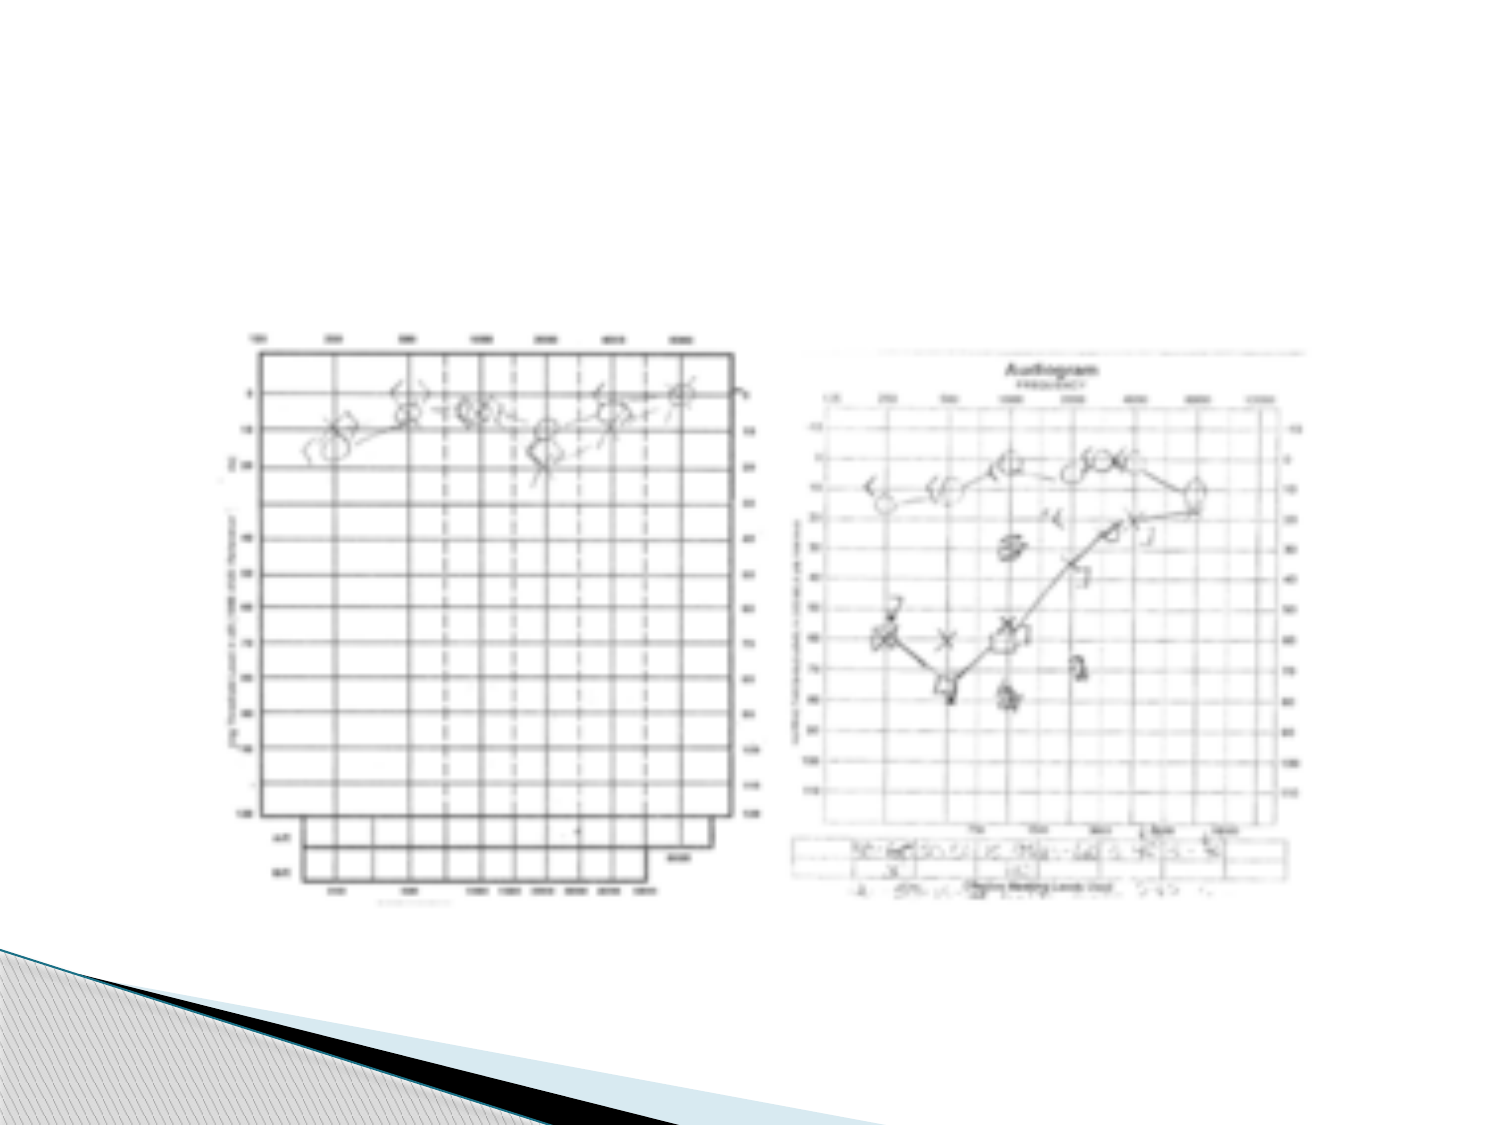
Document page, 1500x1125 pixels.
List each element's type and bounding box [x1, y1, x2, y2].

picture [174, 249, 1363, 963]
